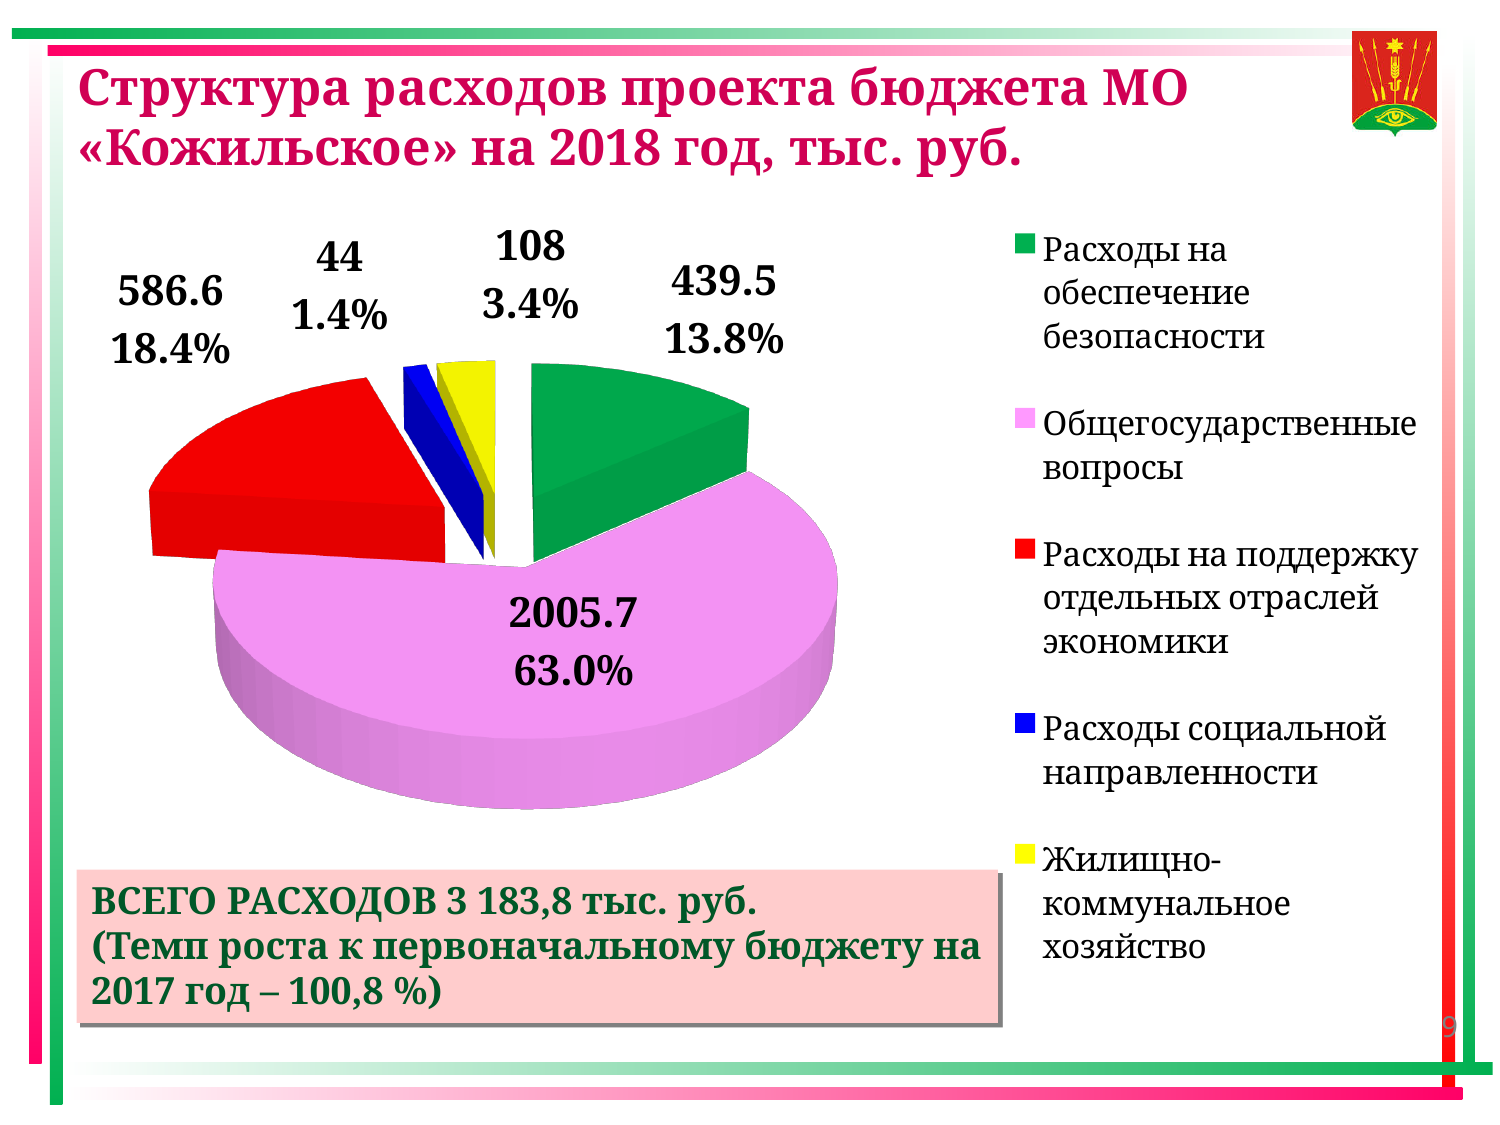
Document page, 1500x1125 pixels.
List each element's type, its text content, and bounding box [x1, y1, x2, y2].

picture [1352, 31, 1437, 138]
chart [64, 172, 1437, 1036]
slide_number 9 [1426, 1005, 1500, 1056]
title Структура расходов проекта бюджета МО «Кожильское» на 2018 год, тыс. руб. [62, 47, 1412, 158]
